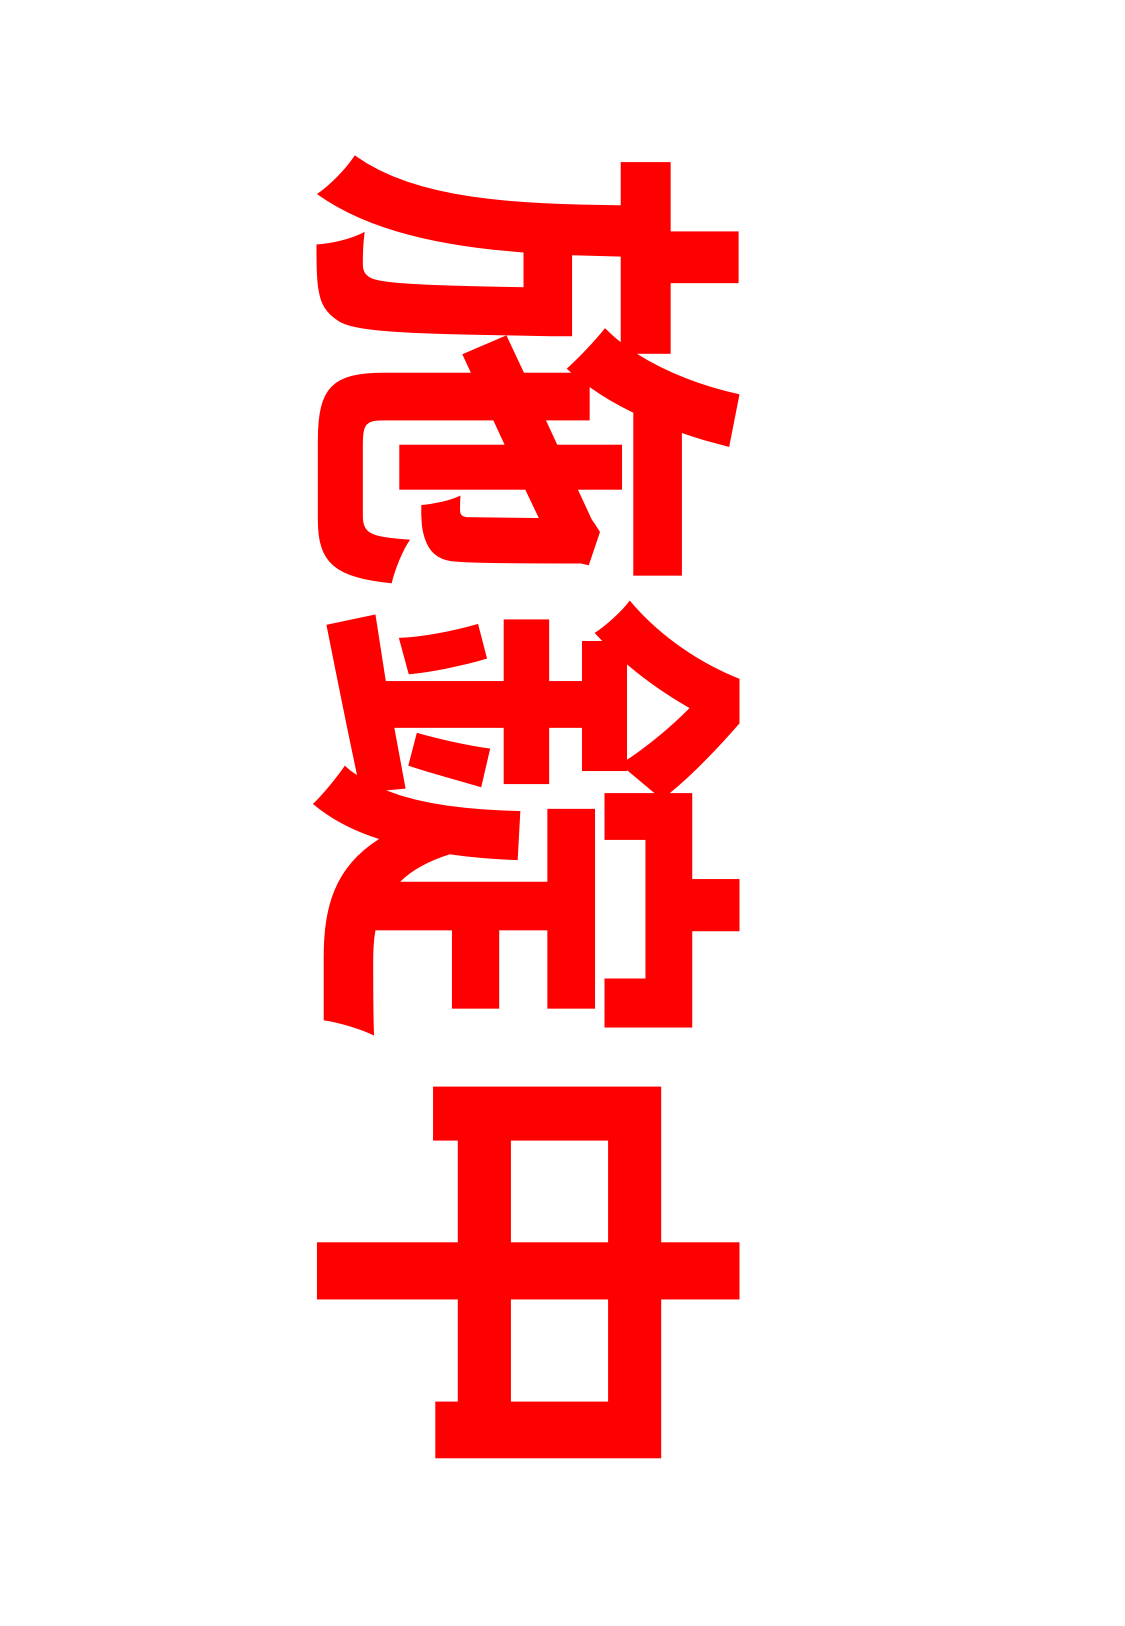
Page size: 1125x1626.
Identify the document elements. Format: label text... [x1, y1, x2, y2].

text_box 施錠中 [259, 29, 836, 1614]
